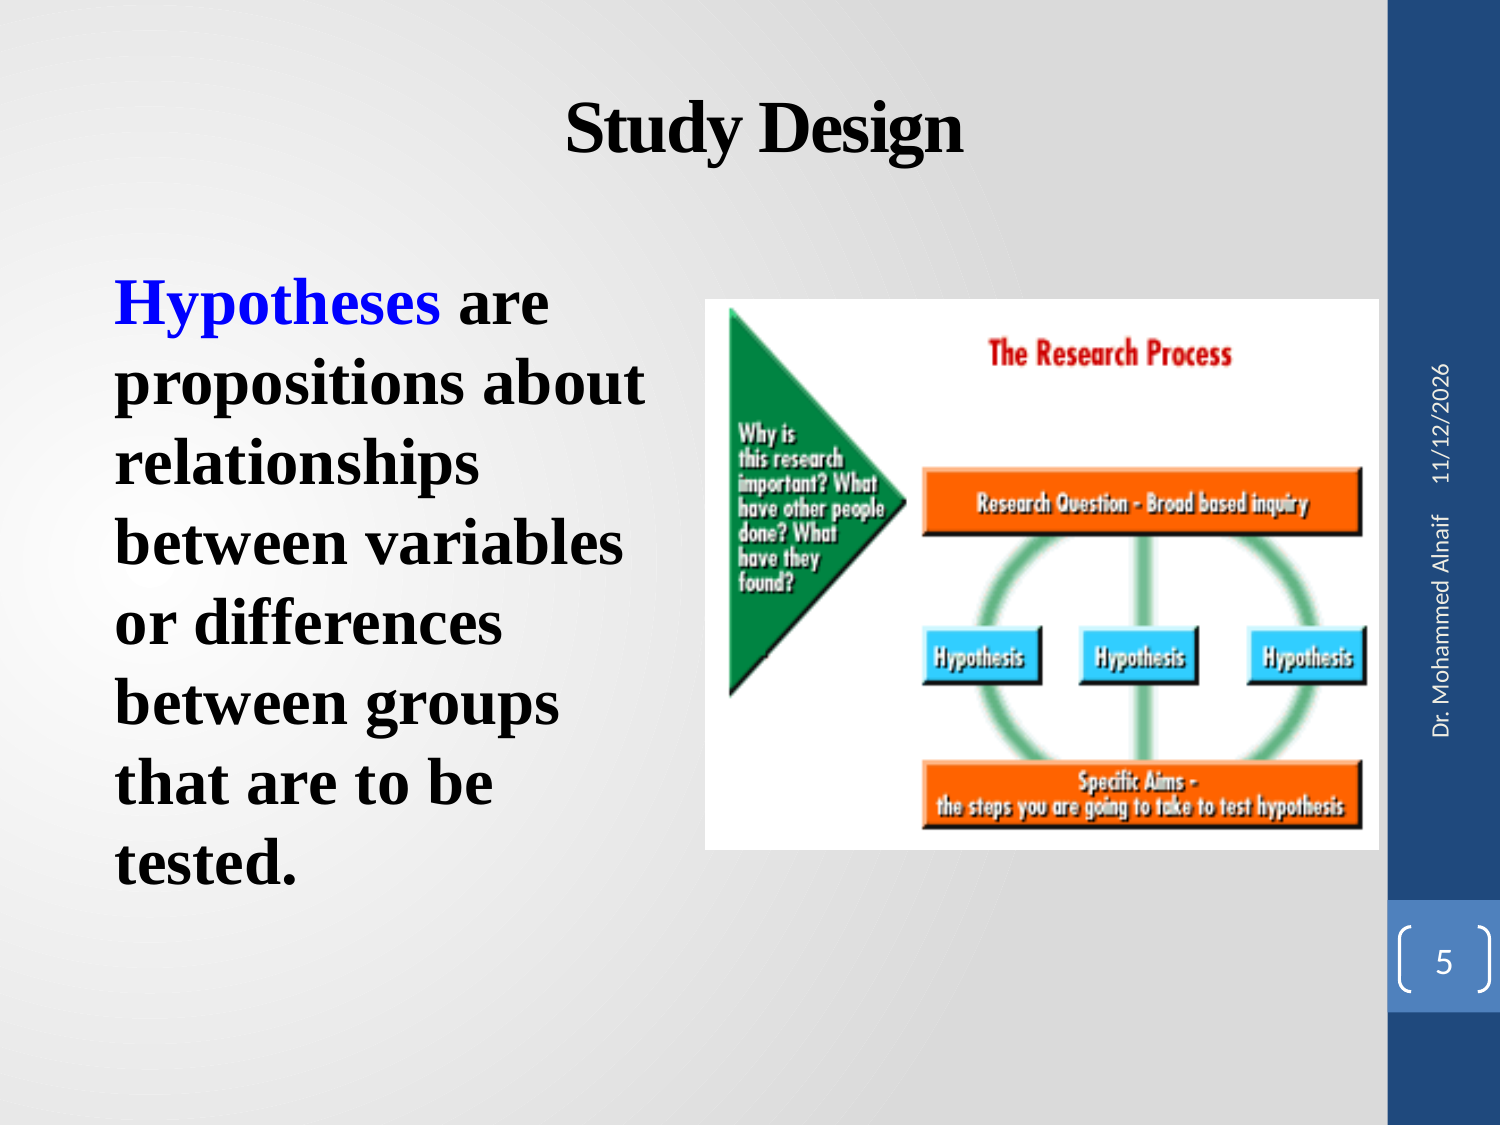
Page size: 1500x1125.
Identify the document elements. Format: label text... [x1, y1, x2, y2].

title Study Design [112, 66, 1388, 175]
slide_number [1408, 100, 1469, 500]
footer Dr. Mohammed Alnaif [1408, 500, 1469, 889]
text_box Hypotheses are propositions about relationships between variables or differences between groups that are to be tested. [99, 249, 688, 1000]
picture [705, 299, 1379, 851]
slide_number 5 [1397, 925, 1492, 994]
